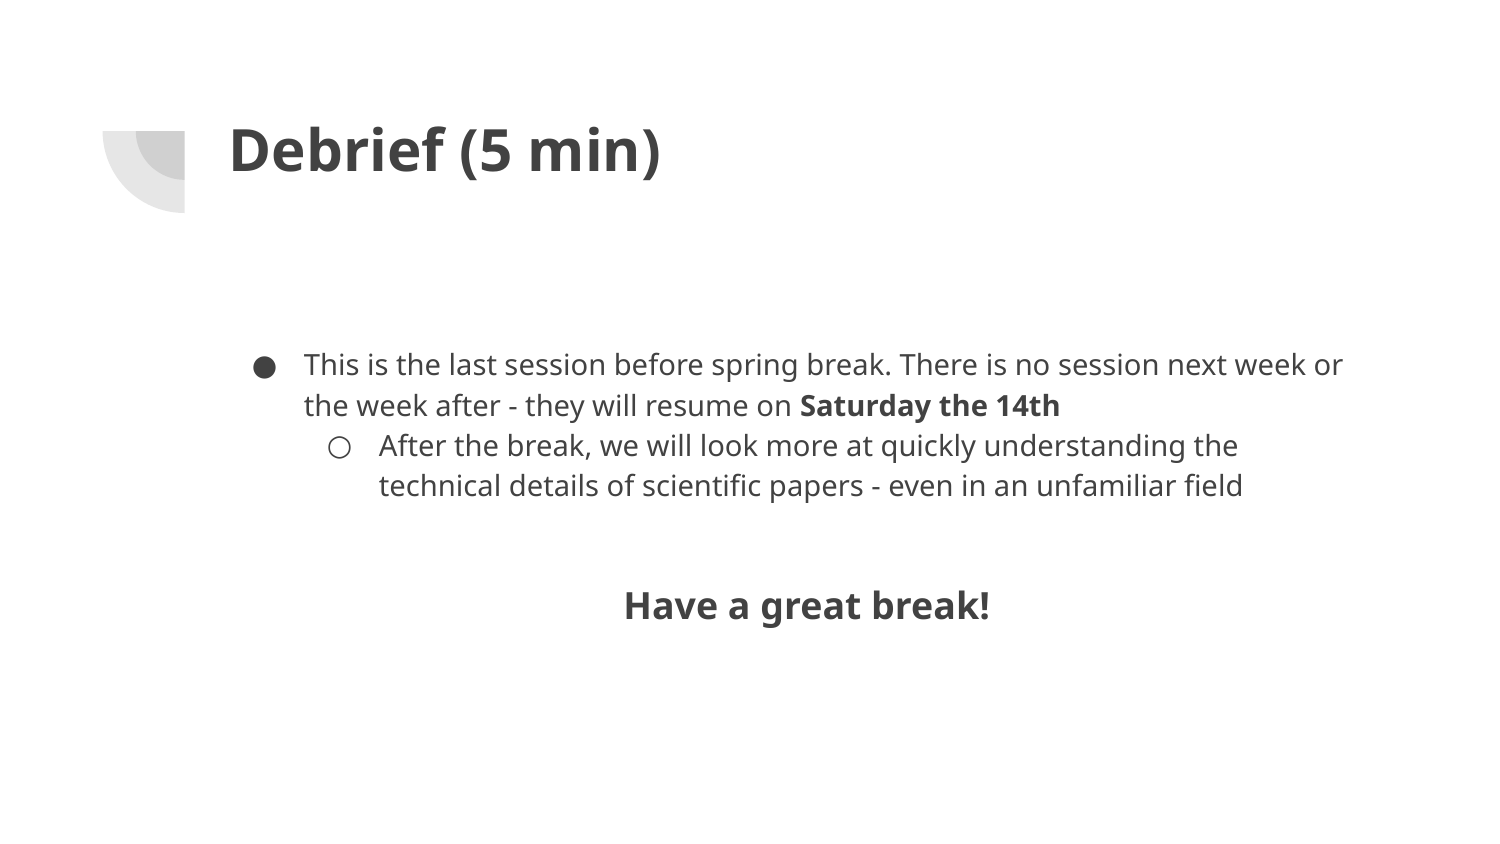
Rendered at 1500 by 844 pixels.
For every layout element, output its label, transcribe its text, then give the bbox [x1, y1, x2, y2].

title Debrief (5 min) [213, 98, 1368, 263]
list This is the last session before spring break. There is no session next week or the week after - they will resume on Saturday the 14th After the break, we will look more at quickly understanding the technical details of scientific papers - even in an unfamiliar field Have a great break! [213, 326, 1368, 744]
